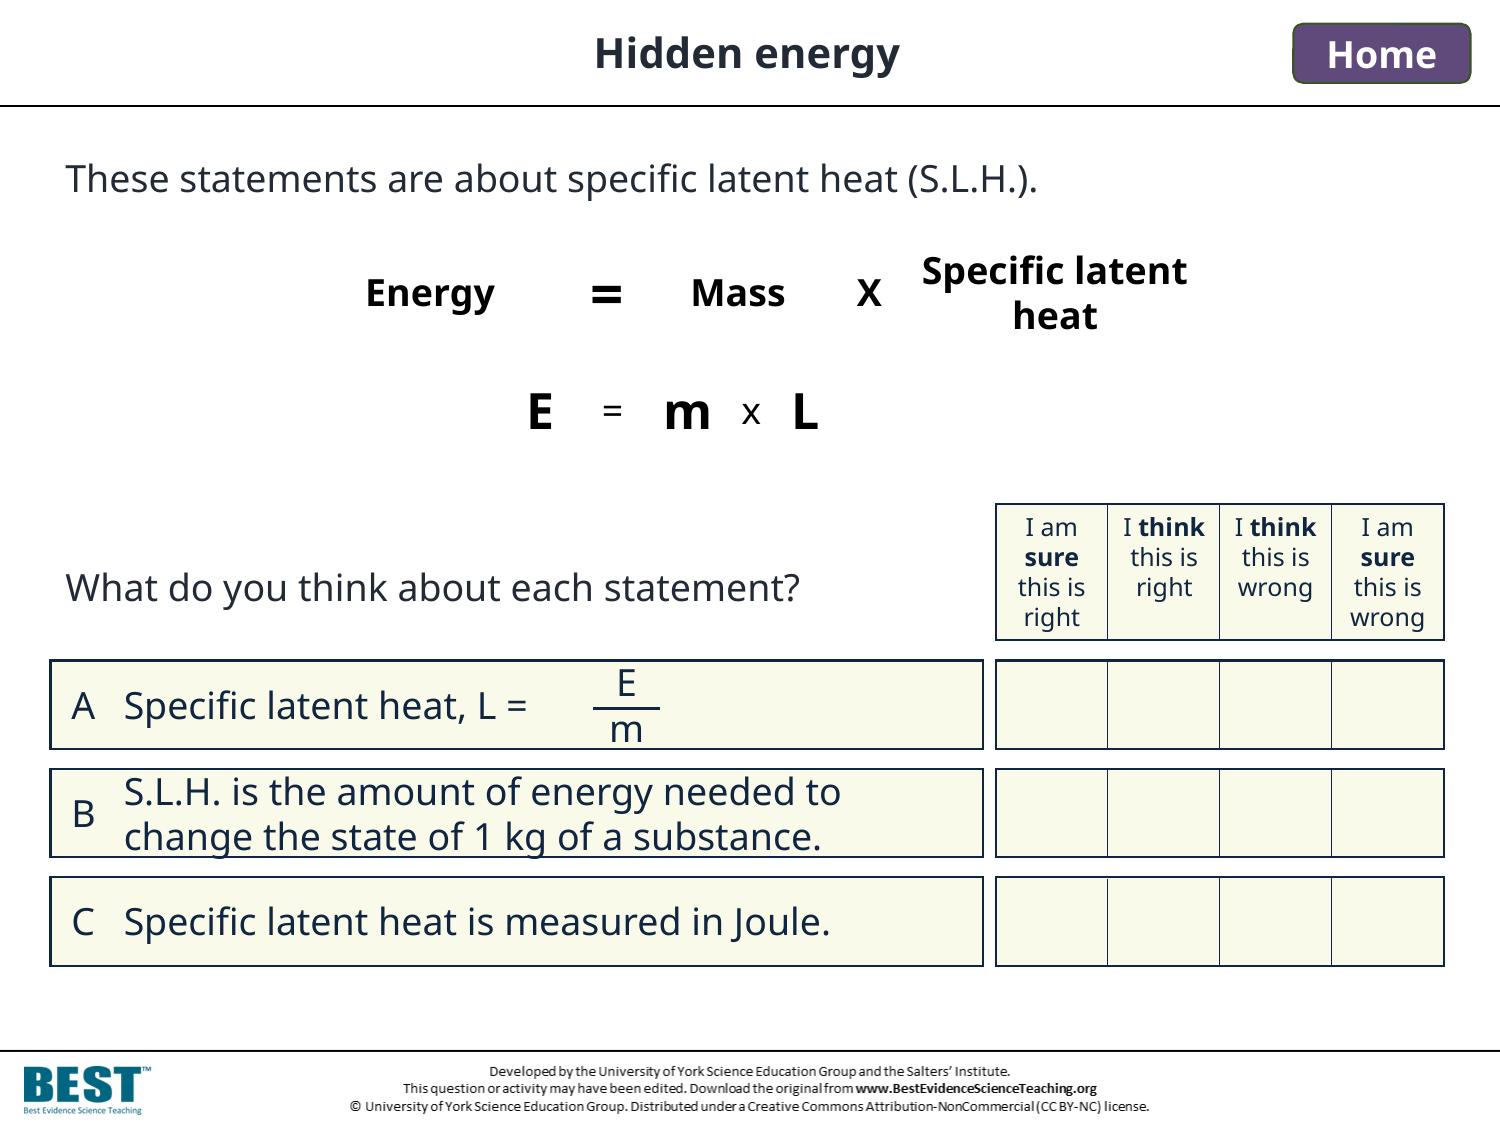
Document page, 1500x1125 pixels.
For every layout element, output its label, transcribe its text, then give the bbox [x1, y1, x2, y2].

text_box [506, 372, 813, 448]
text_box Hidden energy [23, 4, 1471, 99]
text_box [108, 651, 984, 759]
text_box Home [1292, 22, 1472, 84]
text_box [995, 503, 1444, 642]
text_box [288, 239, 1206, 346]
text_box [995, 768, 1444, 859]
picture [0, 105, 1500, 1125]
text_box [995, 660, 1444, 750]
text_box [995, 876, 1444, 968]
